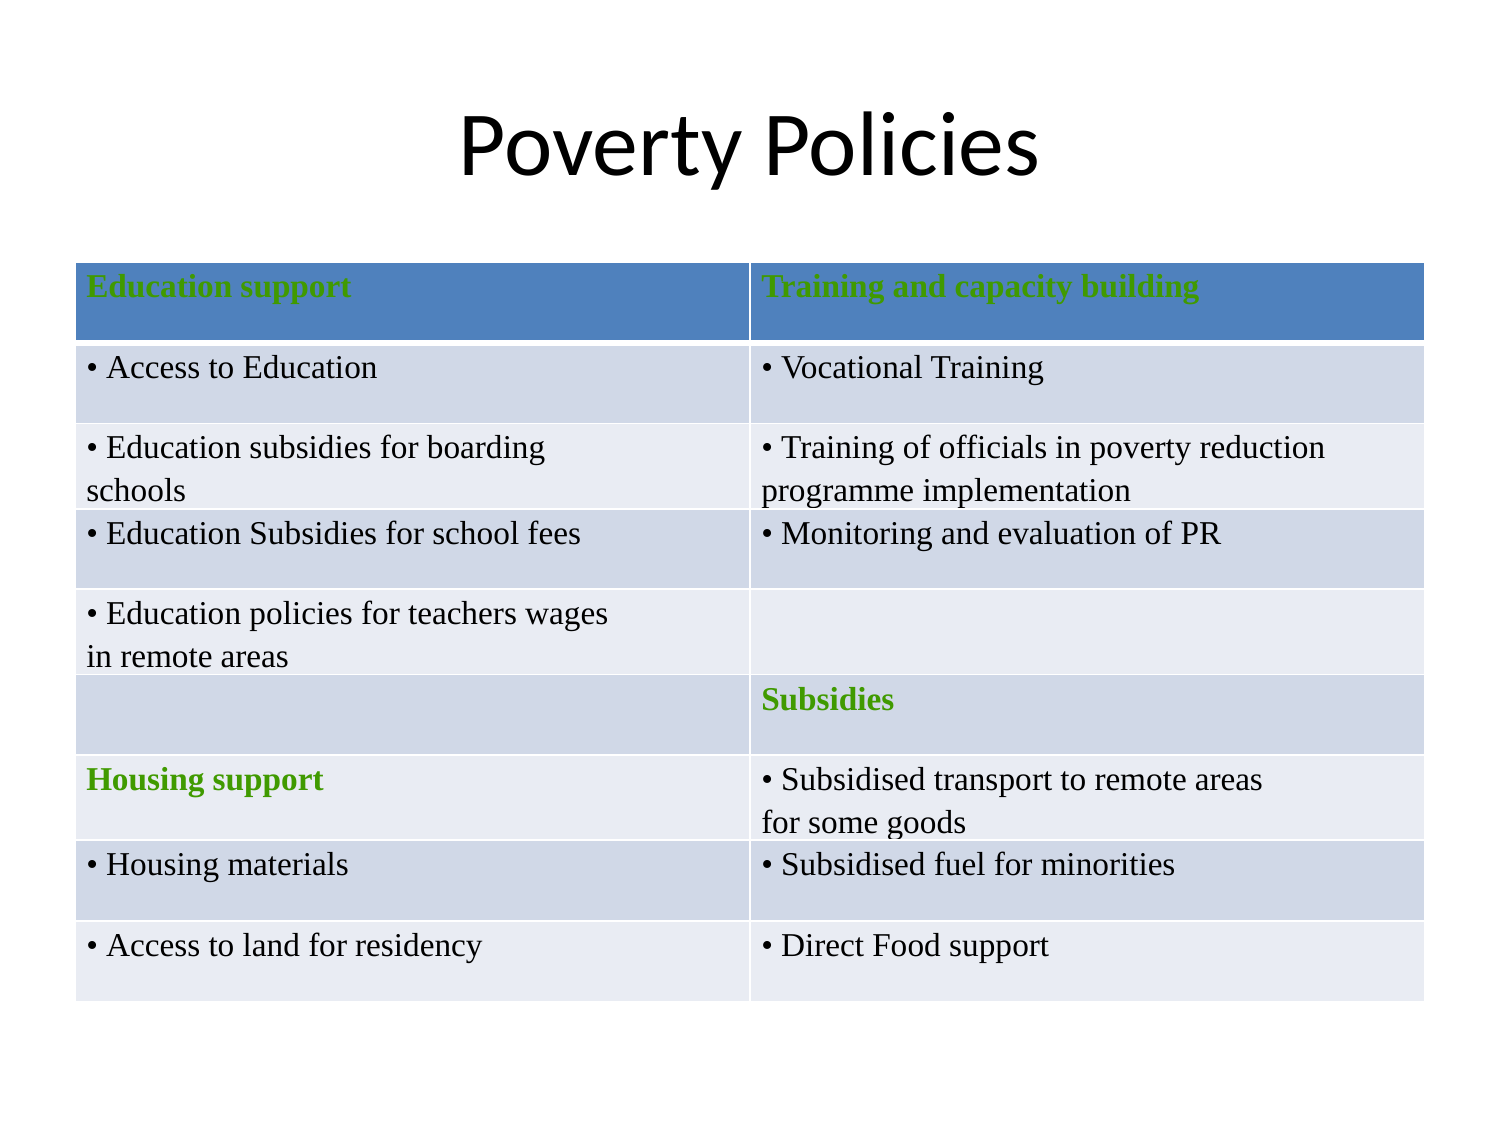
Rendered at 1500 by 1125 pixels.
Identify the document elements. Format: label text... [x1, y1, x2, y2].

table_header Training and capacity building [751, 263, 1424, 340]
table_cell • Direct Food support [751, 922, 1424, 1001]
table_header Education support [76, 263, 749, 340]
table_cell • Housing materials [76, 841, 749, 920]
table_cell • Access to land for residency [76, 922, 749, 1001]
table_cell • Vocational Training [751, 346, 1424, 423]
table_cell Subsidies [751, 675, 1424, 754]
title Poverty Policies [75, 45, 1425, 233]
table_cell • Training of officials in poverty reduction programme implementation [751, 424, 1424, 508]
table_cell Housing support [76, 756, 749, 839]
table_cell • Education subsidies for boarding schools [76, 424, 749, 508]
table_cell [751, 590, 1424, 674]
table_cell • Subsidised transport to remote areas for some goods [751, 756, 1424, 839]
table_cell • Monitoring and evaluation of PR [751, 510, 1424, 588]
table_cell • Education Subsidies for school fees [76, 510, 749, 588]
table_cell • Education policies for teachers wages in remote areas [76, 590, 749, 674]
table_cell [76, 675, 749, 754]
table_cell • Subsidised fuel for minorities [751, 841, 1424, 920]
table_cell • Access to Education [76, 346, 749, 423]
